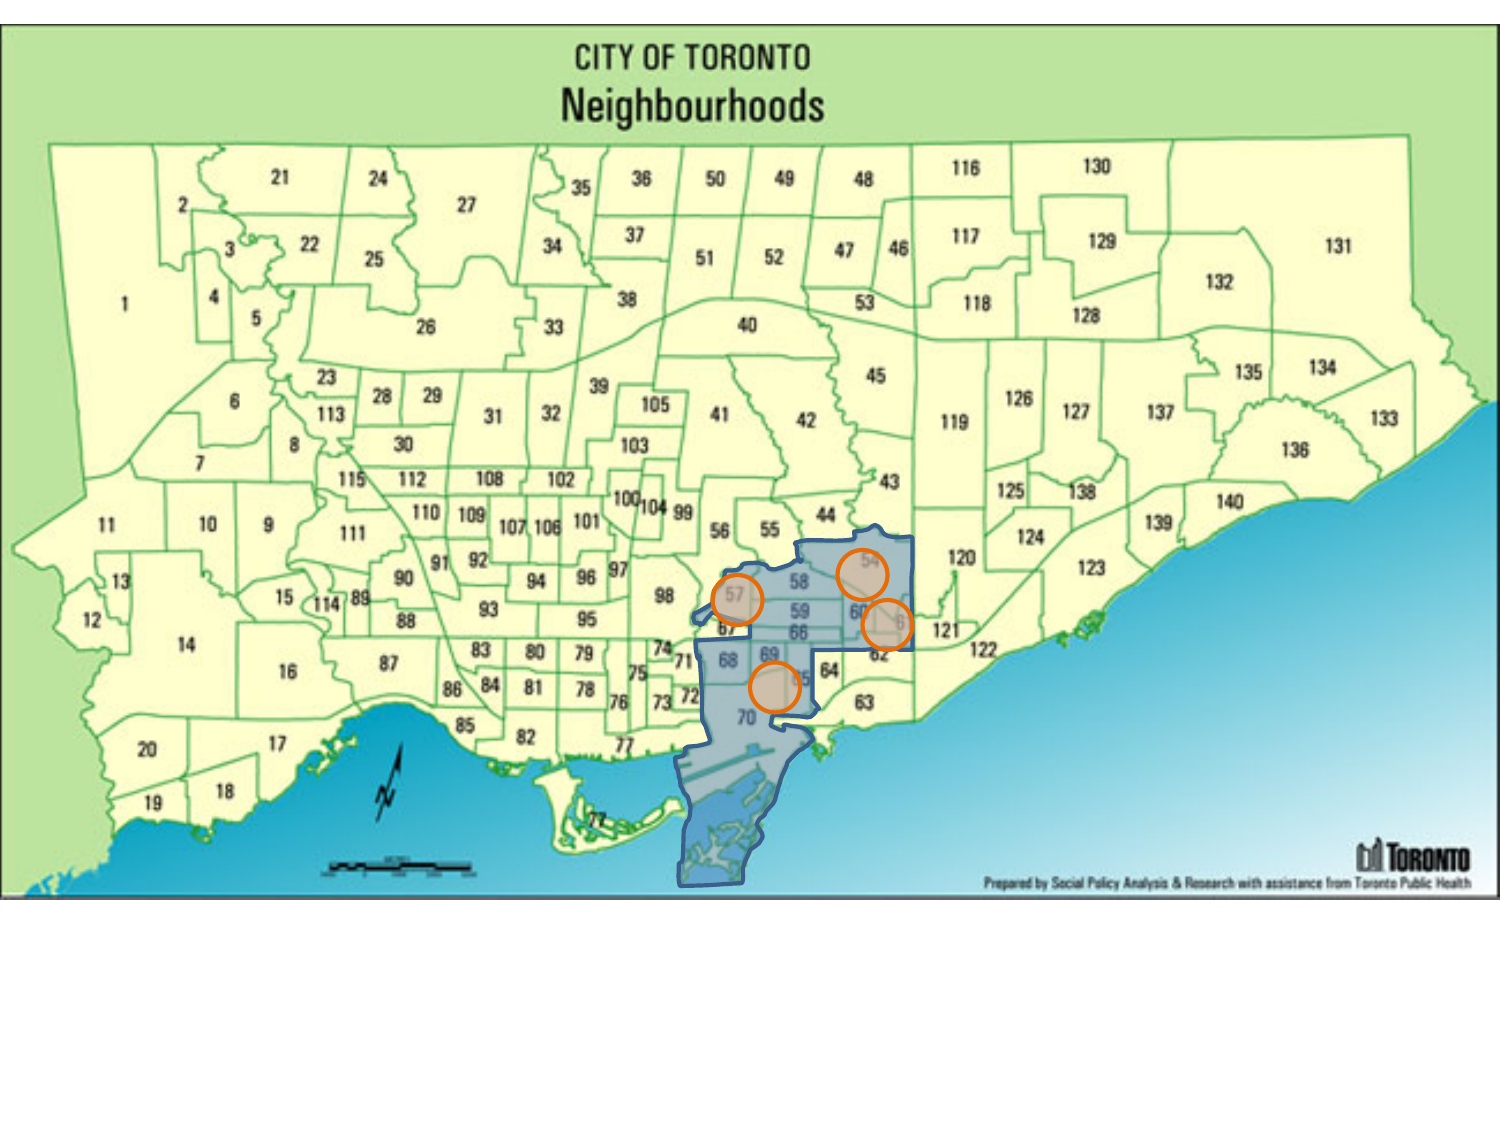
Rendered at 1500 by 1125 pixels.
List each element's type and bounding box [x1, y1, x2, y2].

picture [0, 24, 1500, 901]
